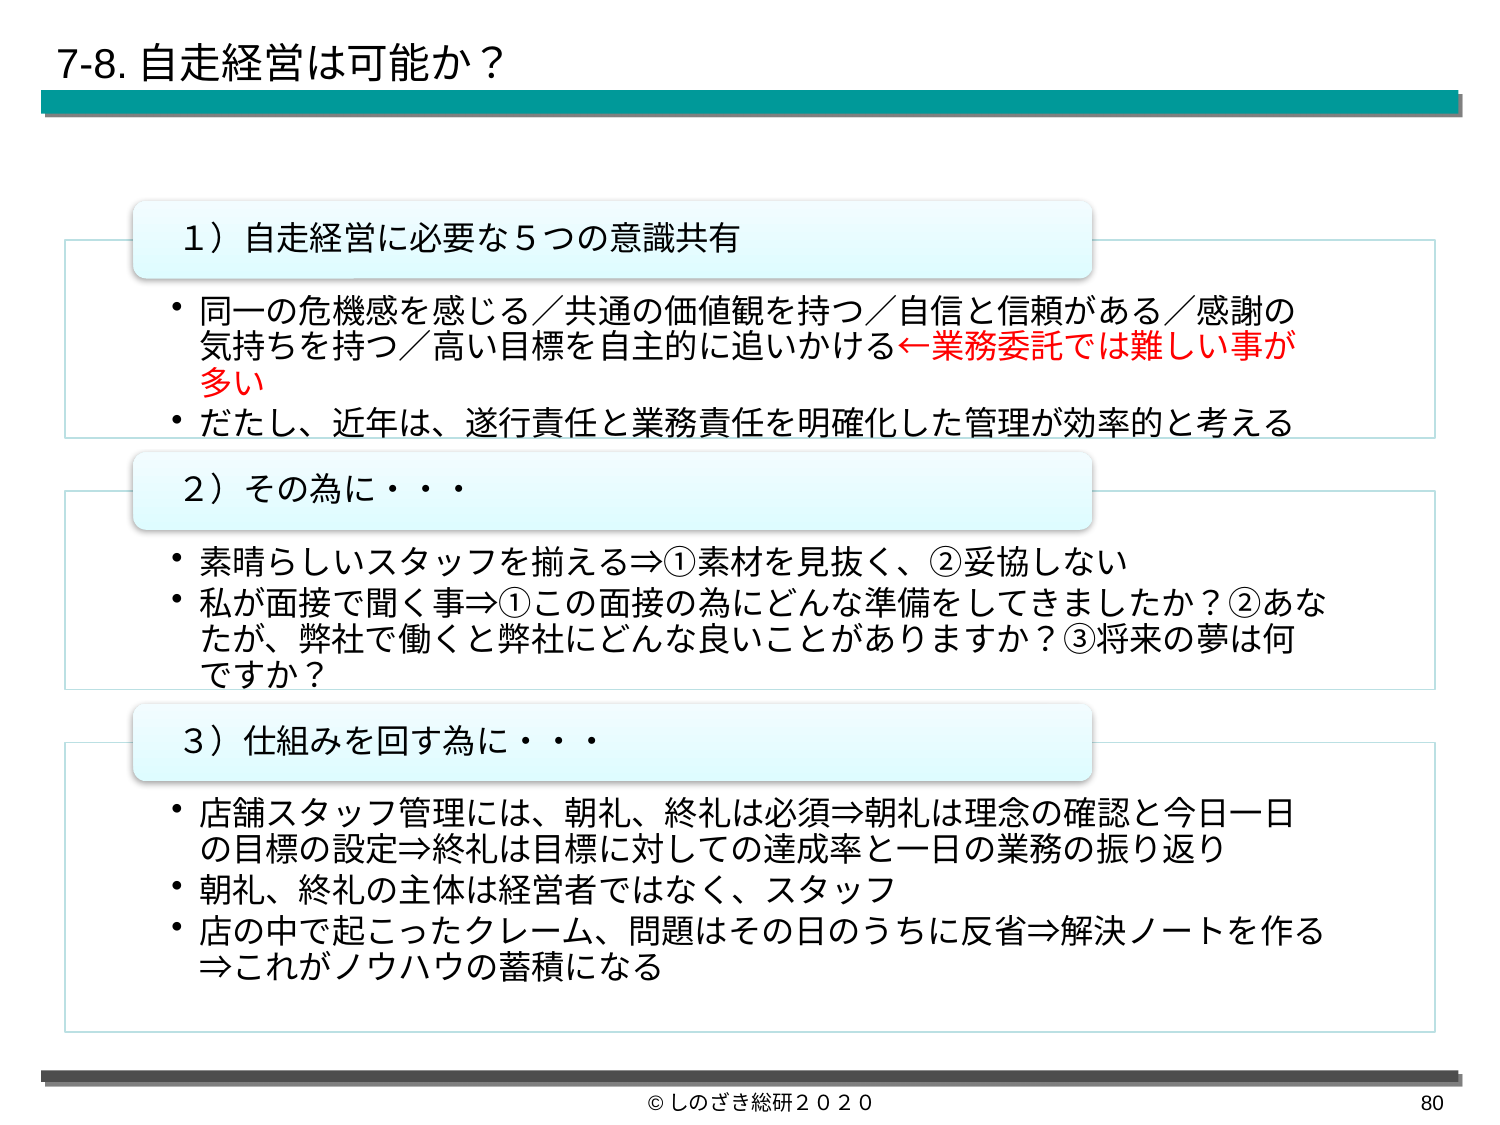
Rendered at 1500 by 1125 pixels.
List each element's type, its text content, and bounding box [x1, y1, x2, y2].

slide_number 79 [1108, 1082, 1459, 1125]
footer ©しのざき総研２０２０ [524, 1104, 1000, 1125]
text_box 7-8.自走経営は可能か？ [41, 29, 998, 95]
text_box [64, 136, 1436, 1096]
